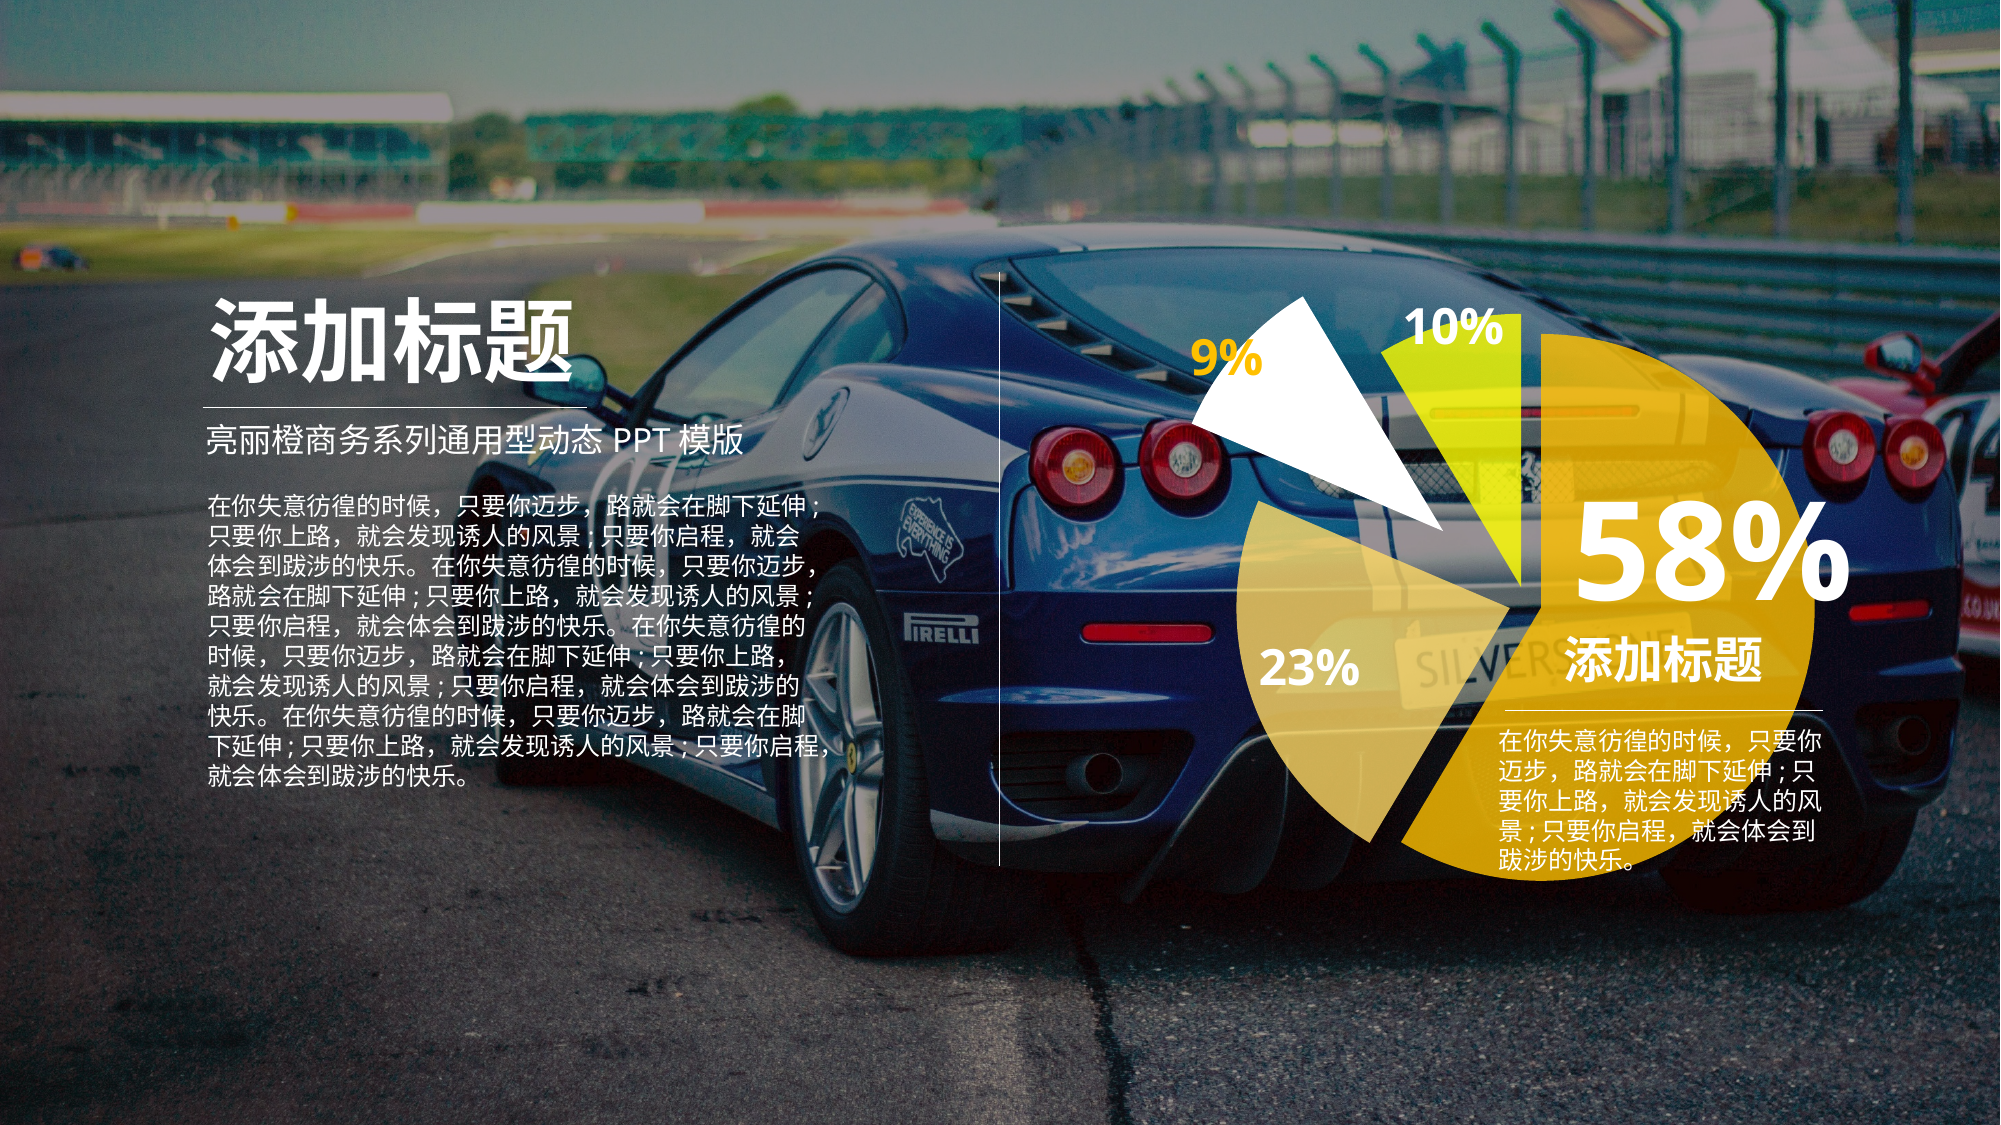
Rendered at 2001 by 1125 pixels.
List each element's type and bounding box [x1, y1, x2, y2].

chart [1048, 204, 2000, 1002]
picture [0, 0, 2000, 1125]
